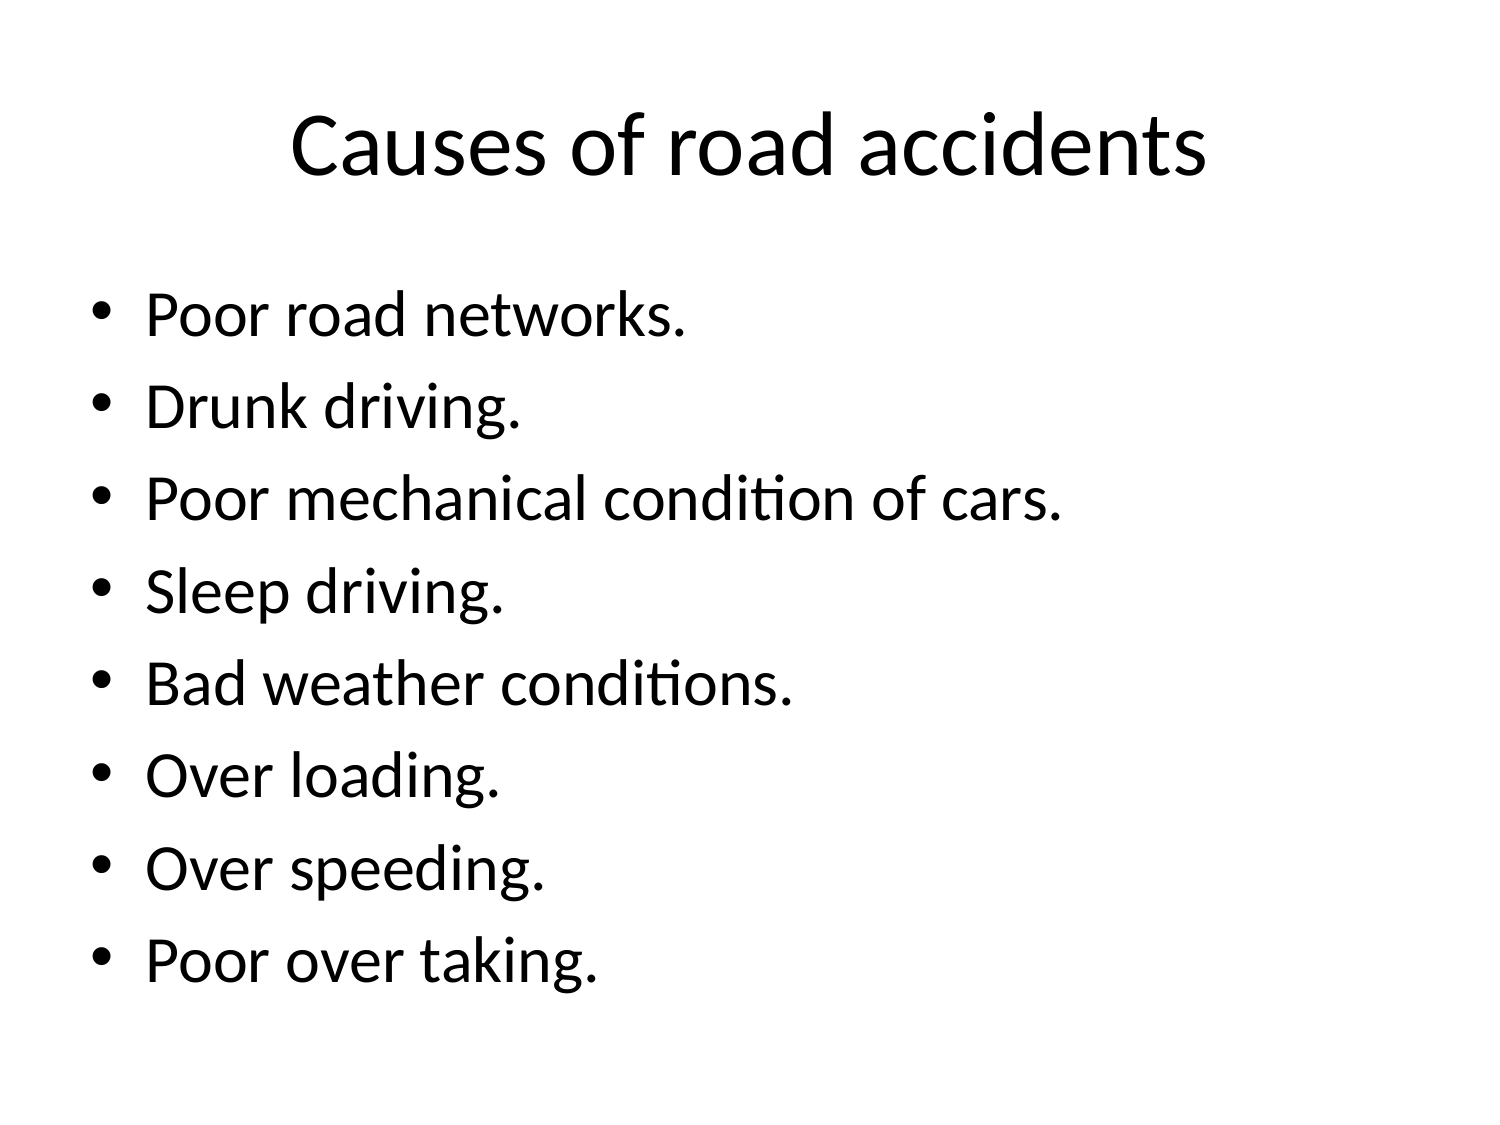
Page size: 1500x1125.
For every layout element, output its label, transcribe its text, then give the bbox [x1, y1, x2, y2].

title Causes of road accidents [75, 45, 1425, 233]
list Poor road networks. Drunk driving. Poor mechanical condition of cars. Sleep driving. Bad weather conditions. Over loading. Over speeding. Poor over taking. [75, 262, 1425, 1005]
